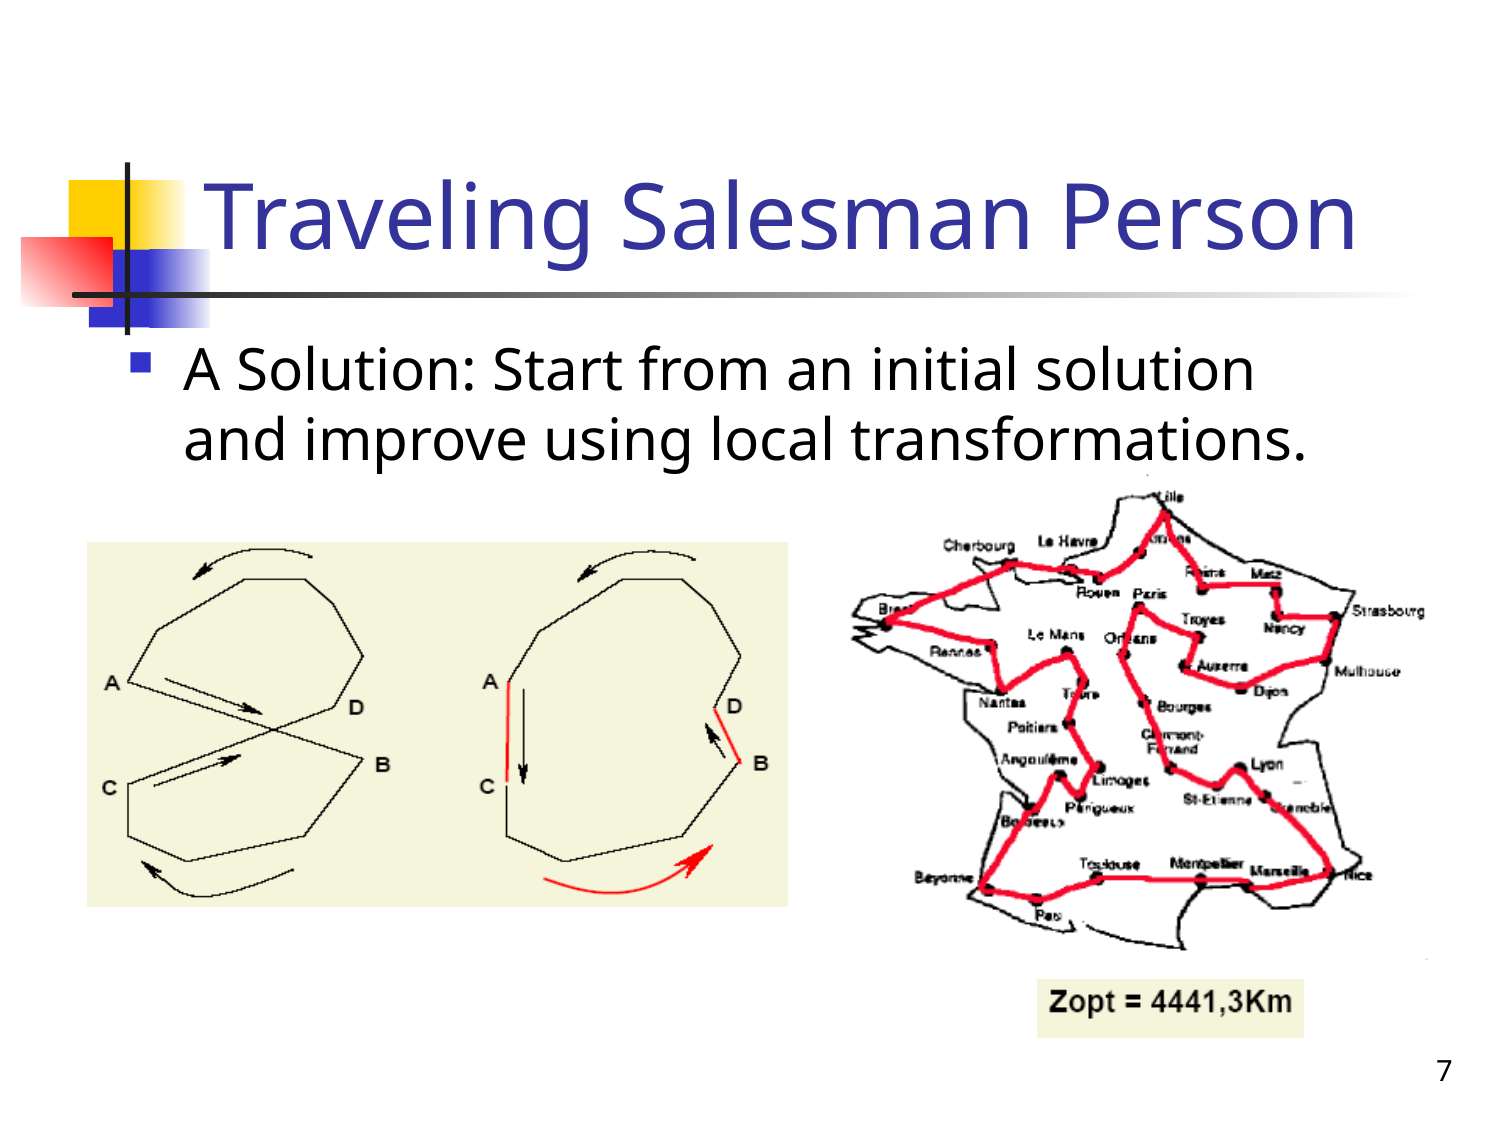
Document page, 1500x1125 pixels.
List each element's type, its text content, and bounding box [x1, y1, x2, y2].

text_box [87, 472, 1438, 1038]
list A Solution: Start from an initial solution and improve using local transformations. [112, 324, 1363, 471]
title Traveling Salesman Person [188, 34, 1468, 276]
slide_number 7 [1154, 1023, 1468, 1100]
